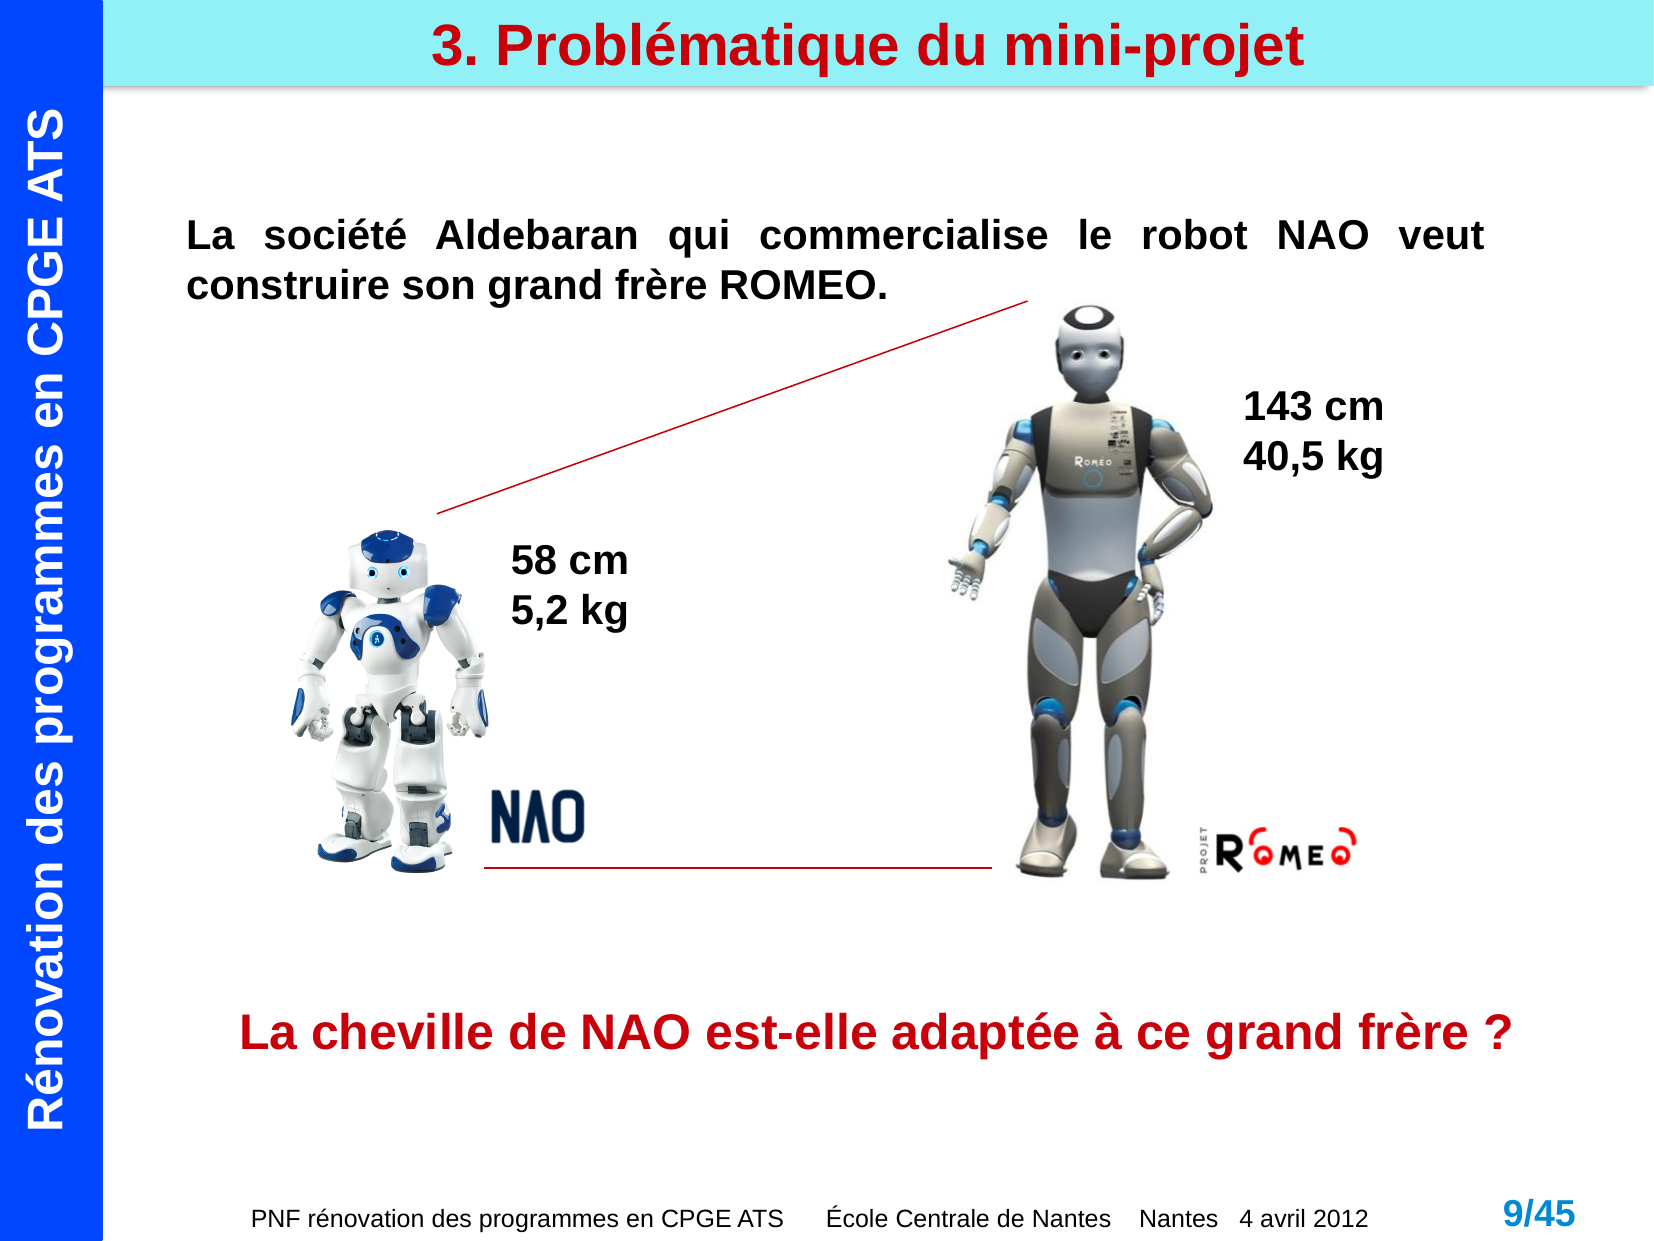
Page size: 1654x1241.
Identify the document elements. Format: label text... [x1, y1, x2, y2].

picture [271, 525, 591, 875]
text_box 58 cm 5,2 kg [501, 525, 650, 641]
text_box 143 cm 40,5 kg [1228, 371, 1406, 487]
text_box La cheville de NAO est-elle adaptée à ce grand frère ? [224, 992, 1548, 1067]
text_box La société Aldebaran qui commercialise le robot NAO veut construire son grand frère ROMEO. [171, 200, 1500, 316]
picture [944, 300, 1371, 885]
text_box 3. Problématique du mini-projet [253, 0, 1483, 85]
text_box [436, 300, 1028, 515]
